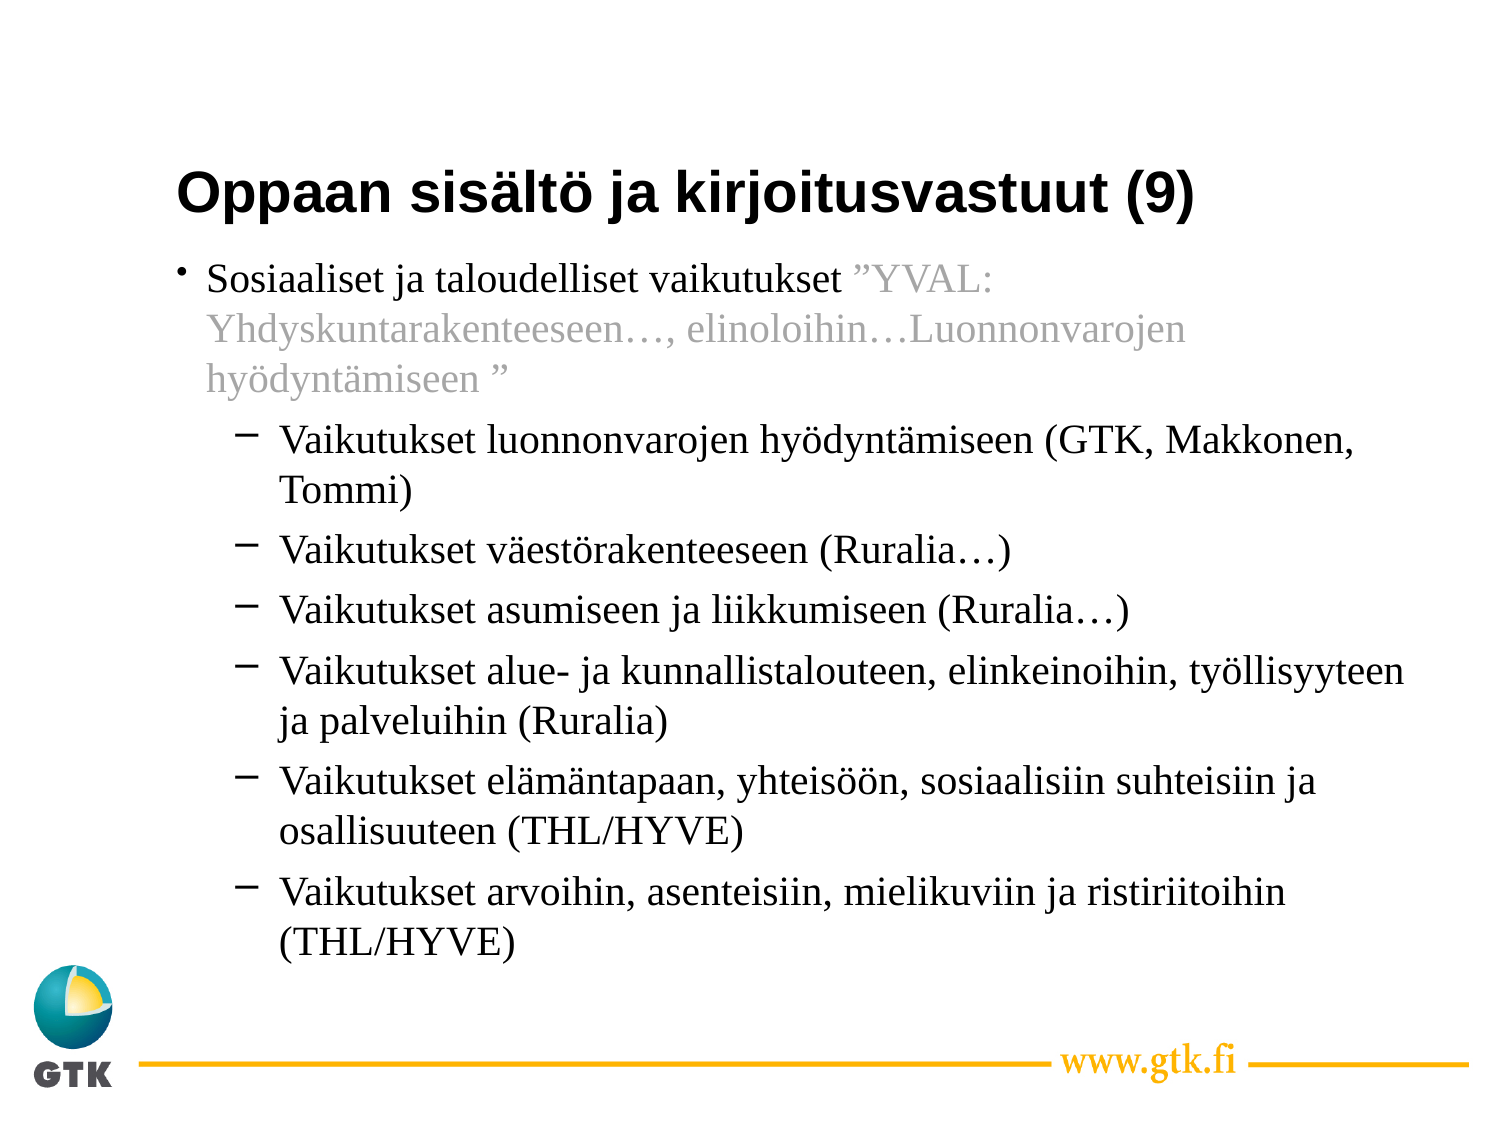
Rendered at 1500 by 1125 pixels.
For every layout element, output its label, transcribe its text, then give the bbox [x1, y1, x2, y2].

picture [28, 952, 118, 1094]
title Oppaan sisältö ja kirjoitusvastuut (9) [161, 31, 1448, 232]
picture [131, 1032, 1478, 1092]
list Sosiaaliset ja taloudelliset vaikutukset ”YVAL: Yhdyskuntarakenteeseen…, elinoloihin…Luonnonvarojen hyödyntämiseen ” Vaikutukset luonnonvarojen hyödyntämiseen (GTK, Makkonen, Tommi) Vaikutukset väestörakenteeseen (Ruralia…) Vaikutukset asumiseen ja liikkumiseen (Ruralia…) Vaikutukset alue- ja kunnallistalouteen, elinkeinoihin, työllisyyteen ja palveluihin (Ruralia) Vaikutukset elämäntapaan, yhteisöön, sosiaalisiin suhteisiin ja osallisuuteen (THL/HYVE) Vaikutukset arvoihin, asenteisiin, mielikuviin ja ristiriitoihin (THL/HYVE) [161, 243, 1448, 1000]
